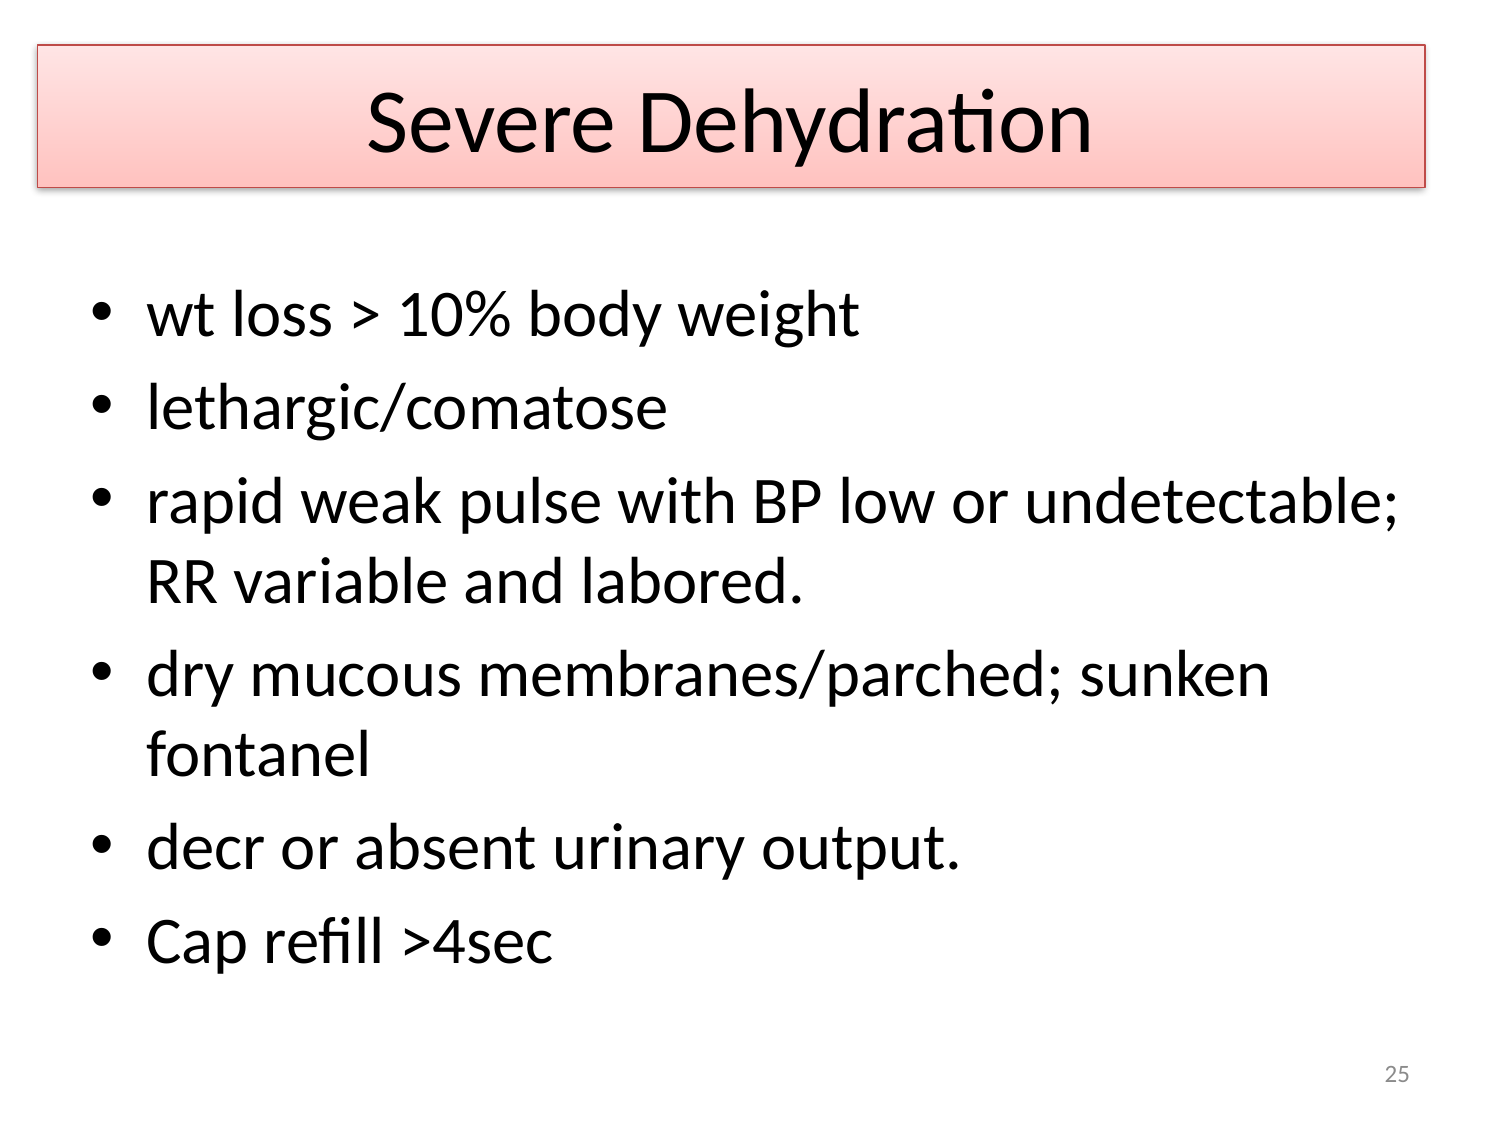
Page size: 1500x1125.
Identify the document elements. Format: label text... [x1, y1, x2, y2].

title Severe Dehydration [37, 44, 1426, 188]
list wt loss > 10% body weight lethargic/comatose rapid weak pulse with BP low or undetectable; RR variable and labored. dry mucous membranes/parched; sunken fontanel decr or absent urinary output. Cap refill >4sec [75, 262, 1425, 1005]
slide_number 25 [1074, 1042, 1425, 1103]
